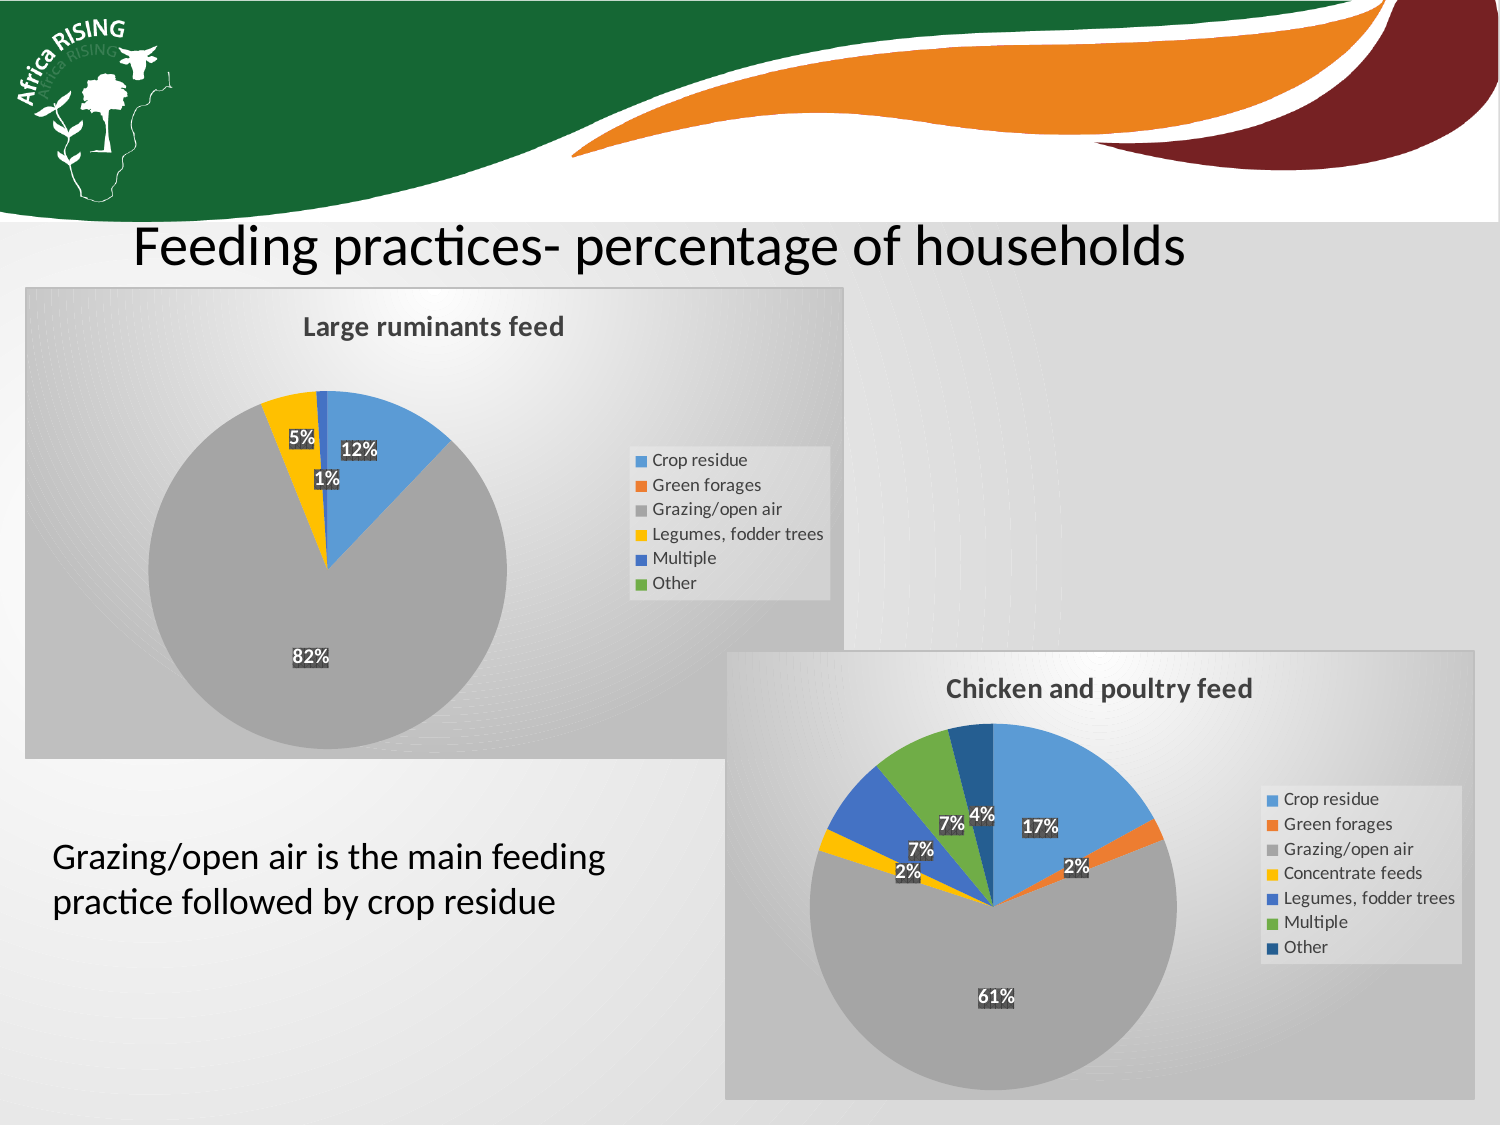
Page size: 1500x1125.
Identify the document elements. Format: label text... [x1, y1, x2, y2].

text_box Grazing/open air is the main feeding practice followed by crop residue [37, 824, 663, 930]
picture [0, 0, 1499, 222]
chart [24, 286, 1476, 1101]
list Feeding practices- percentage of households [99, 200, 1375, 338]
